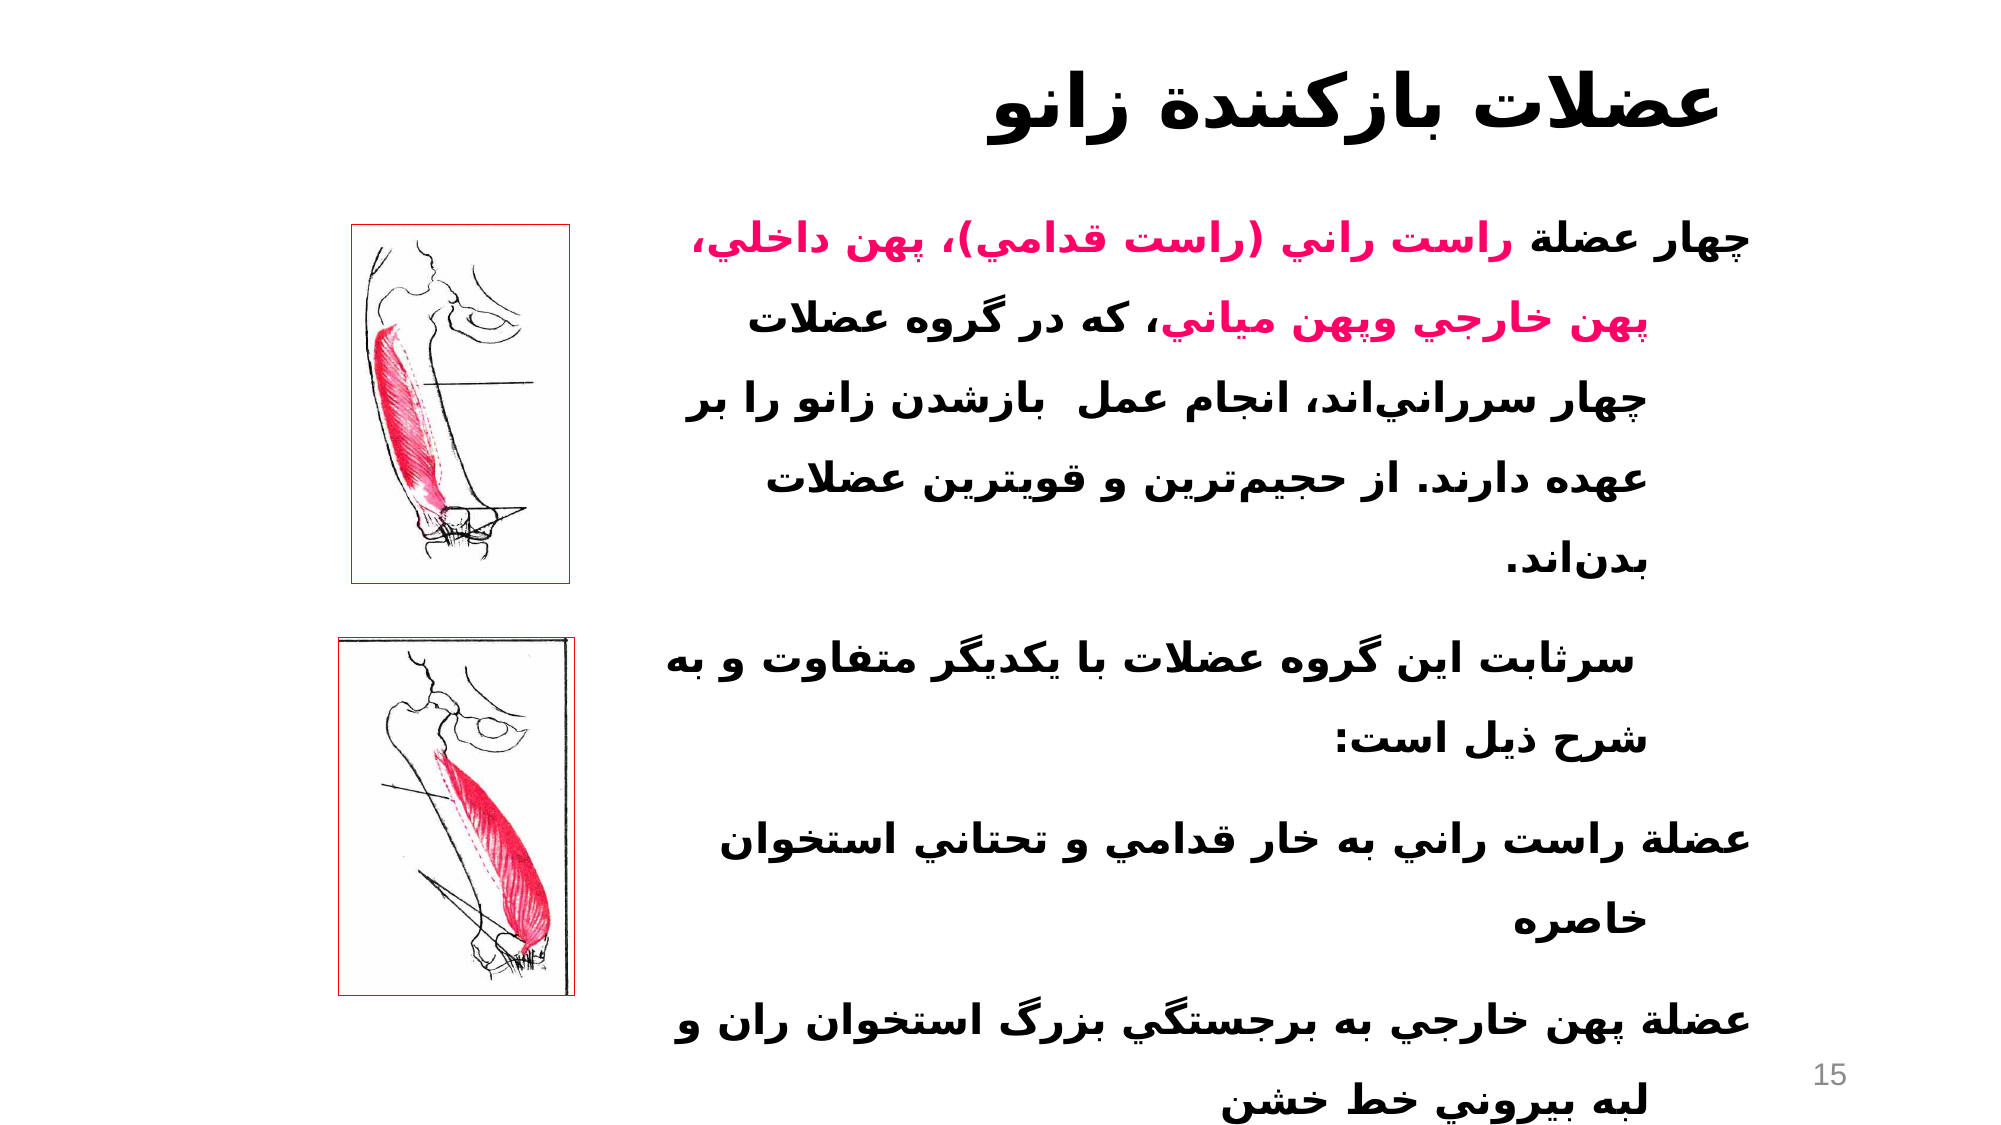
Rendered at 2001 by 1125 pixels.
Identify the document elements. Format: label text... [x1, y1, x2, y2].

title عضلات بازكنندة زانو [924, 54, 1799, 243]
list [351, 224, 570, 584]
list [338, 637, 575, 996]
list چهار عضلة راست راني (راست قدامي)، پهن داخلي، پهن خارجي وپهن مياني، كه در گروه عضلات چهار سرراني‌اند، انجام عمل بازشدن زانو را بر عهده دارند. از حجيم‌ترين و قويترين عضلات بدن‌اند. سرثابت این گروه عضلات با یکدیگر متفاوت و به شرح ذيل است: عضلة راست راني به خار قدامي و تحتاني استخوان خاصره عضلة پهن خارجي به برجستگي بزرگ استخوان ران و لبه بيروني خط خشن عضلة پهن مياني به 4/3 سطح فوقاني و قدامي تنه استخوان ران عضلة پهن داخلي به برآمدگي استخوان ران (خط خشن) [626, 172, 1768, 1125]
slide_number 15 [1768, 1042, 1863, 1103]
